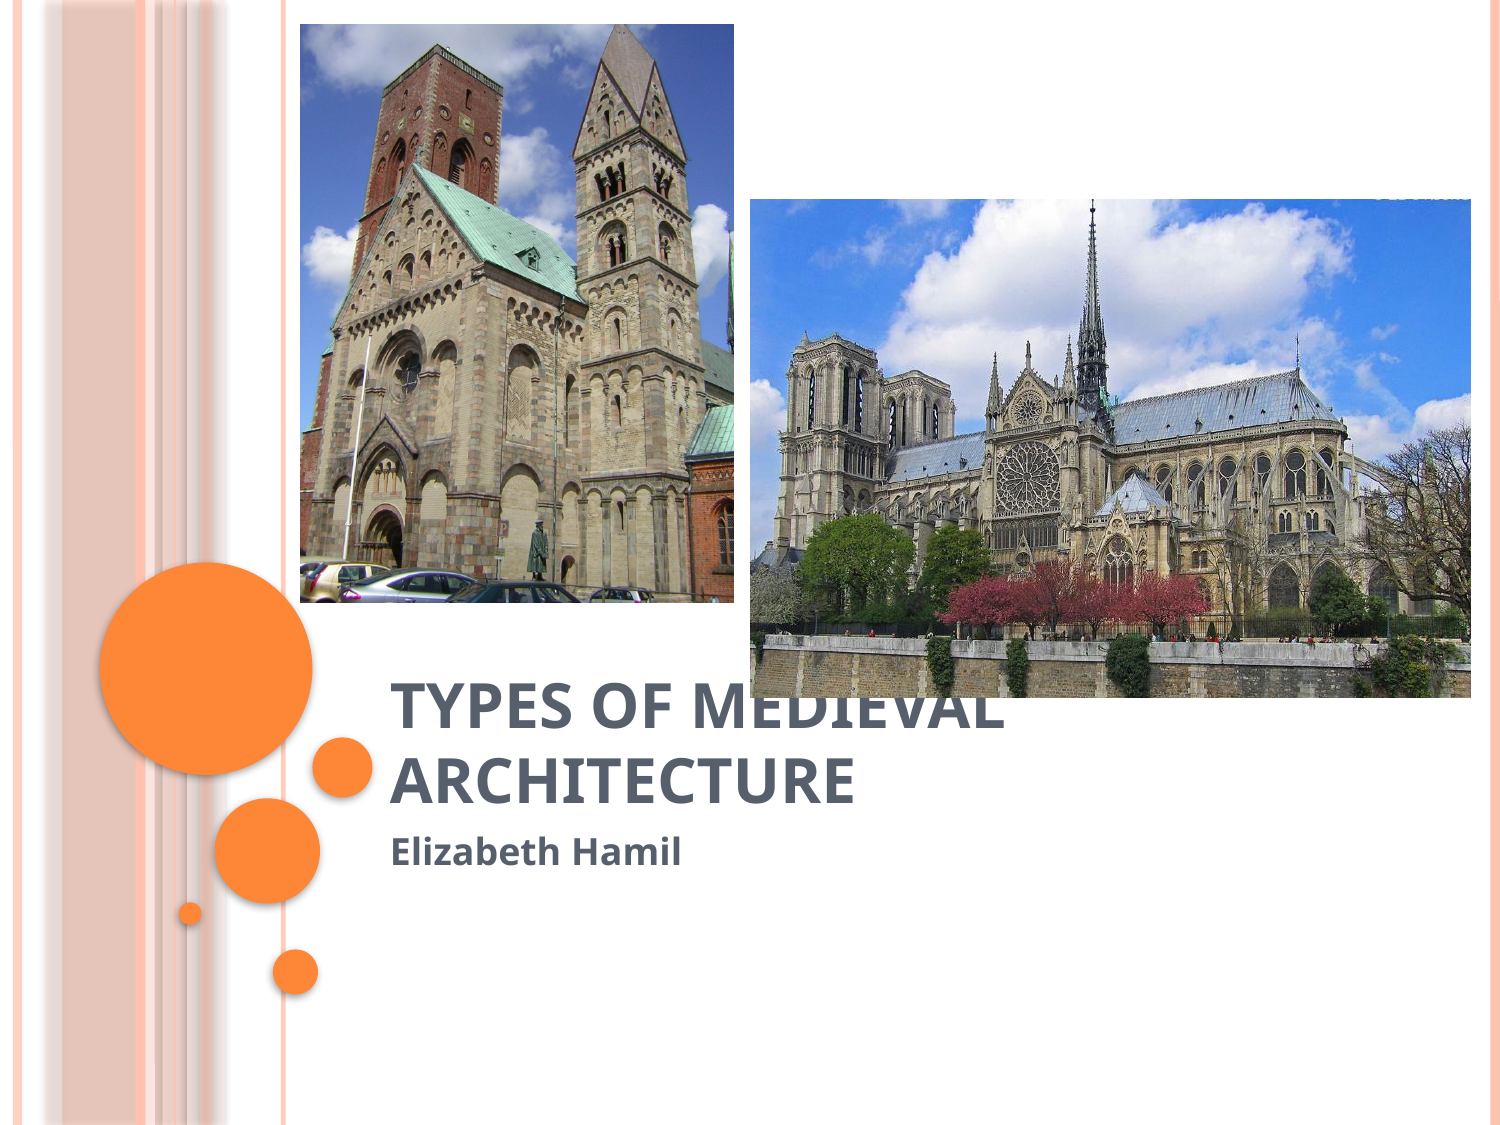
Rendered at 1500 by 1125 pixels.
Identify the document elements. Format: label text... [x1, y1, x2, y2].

title Types of Medieval Architecture [375, 512, 1388, 820]
picture [299, 24, 734, 604]
picture [749, 199, 1472, 698]
subtitle Elizabeth Hamil [375, 820, 1388, 1046]
